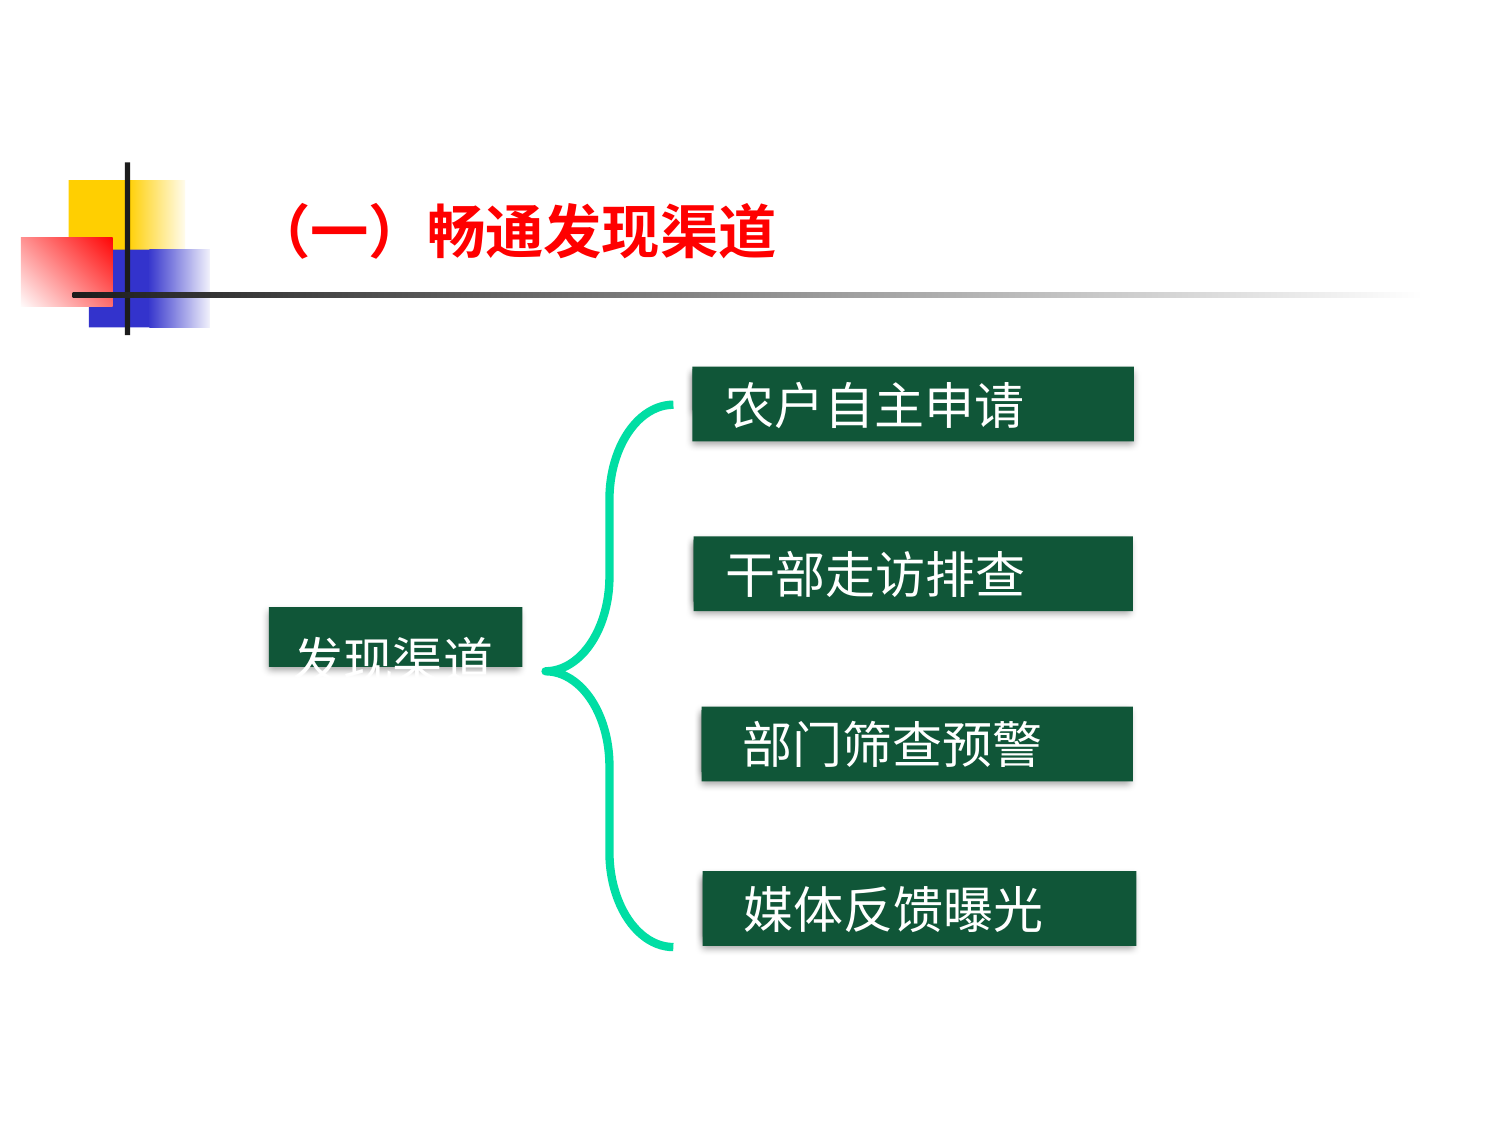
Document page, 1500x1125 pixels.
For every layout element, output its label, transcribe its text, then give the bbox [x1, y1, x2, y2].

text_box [693, 536, 1134, 613]
text_box [268, 607, 523, 667]
text_box 发现渠道 [270, 622, 516, 697]
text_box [701, 706, 1134, 783]
text_box [544, 403, 674, 948]
text_box （一）畅通发现渠道 [237, 187, 792, 273]
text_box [692, 366, 1135, 443]
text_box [702, 870, 1137, 948]
